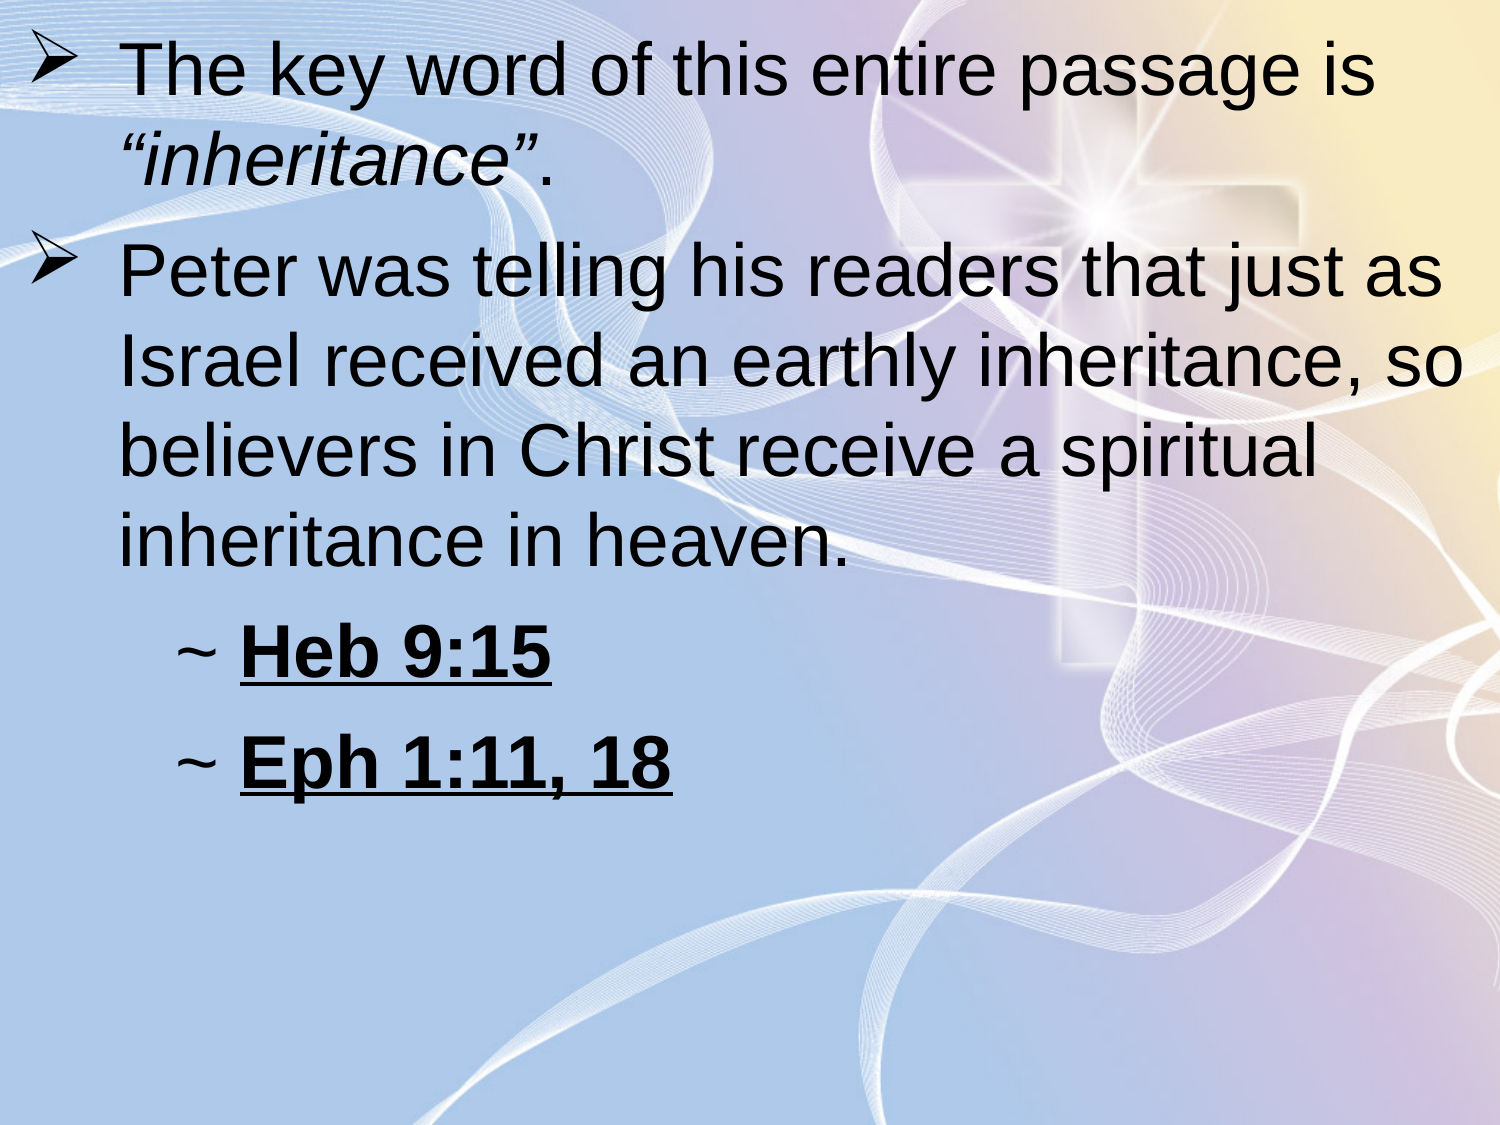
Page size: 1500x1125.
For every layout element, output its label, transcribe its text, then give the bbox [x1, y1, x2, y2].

subtitle The key word of this entire passage is “inheritance”. Peter was telling his readers that just as Israel received an earthly inheritance, so believers in Christ receive a spiritual inheritance in heaven. ~ Heb 9:15 ~ Eph 1:11, 18 [10, 13, 1484, 1109]
picture [0, 0, 1500, 1125]
